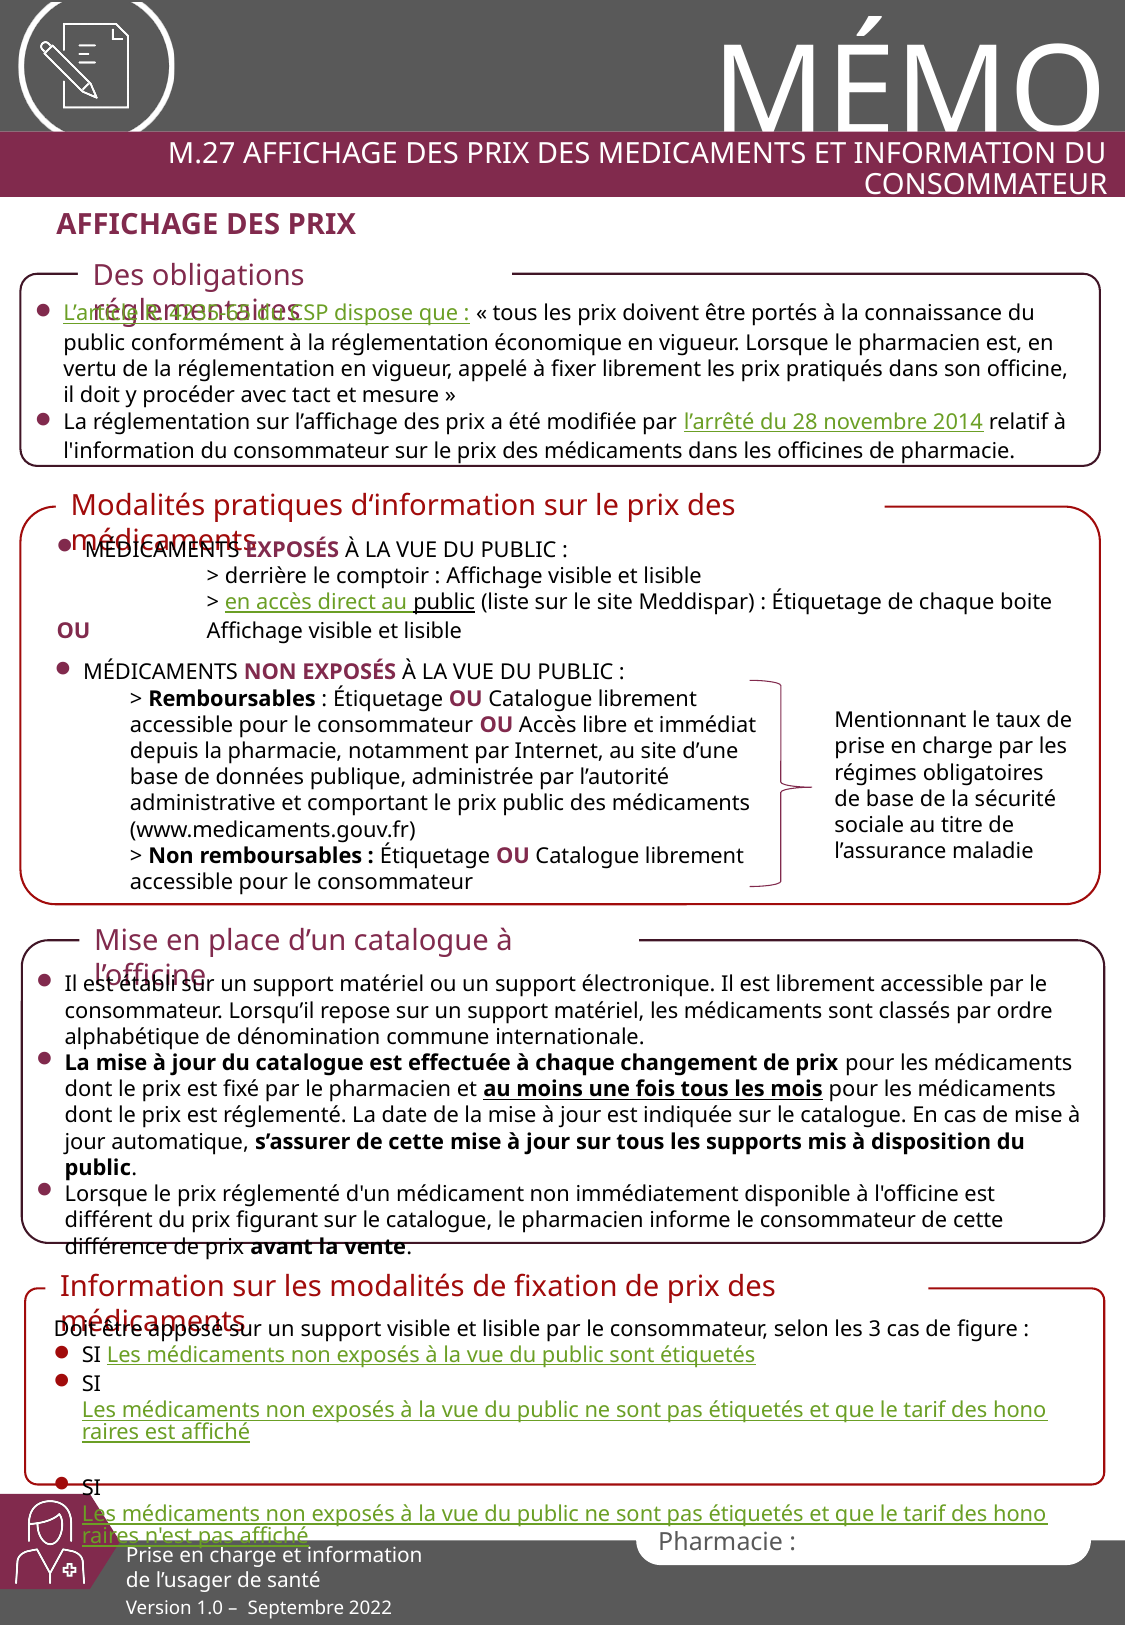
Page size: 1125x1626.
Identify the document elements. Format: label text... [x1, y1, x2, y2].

text_box Mentionnant le taux de prise en charge par les régimes obligatoires de base de la sécurité sociale au titre de l’assurance maladie [819, 698, 1090, 871]
text_box [749, 679, 813, 888]
text_box Doit être apposé sur un support visible et lisible par le consommateur, selon les 3 cas de figure : SI Les médicaments non exposés à la vue du public sont étiquetés SI Les médicaments non exposés à la vue du public ne sont pas étiquetés et que le tarif des honoraires est affiché SI Les médicaments non exposés à la vue du public ne sont pas étiquetés et que le tarif des honoraires n'est pas affiché [38, 1306, 1068, 1515]
text_box Des obligations réglementaires [77, 249, 512, 291]
text_box AFFICHAGE DES PRIX [41, 197, 372, 248]
text_box [512, 272, 1101, 466]
text_box [639, 939, 1106, 1221]
text_box Il est établi sur un support matériel ou un support électronique. Il est librement accessible par le consommateur. Lorsqu’il repose sur un support matériel, les médicaments sont classés par ordre alphabétique de dénomination commune internationale. La mise à jour du catalogue est effectuée à chaque changement de prix pour les médicaments dont le prix est fixé par le pharmacien et au moins une fois tous les mois pour les médicaments dont le prix est réglementé. La date de la mise à jour est indiquée sur le catalogue. En cas de mise à jour automatique, s’assurer de cette mise à jour sur tous les supports mis à disposition du public. Lorsque le prix réglementé d'un médicament non immédiatement disponible à l'officine est différent du prix figurant sur le catalogue, le pharmacien informe le consommateur de cette différence de prix avant la vente. [21, 962, 1105, 1266]
text_box [19, 505, 1101, 906]
text_box MÉDICAMENTS EXPOSÉS À LA VUE DU PUBLIC : > derrière le comptoir : Affichage visible et lisible > en accès direct au public (liste sur le site Meddispar) : Étiquetage de chaque boite OU Affichage visible et lisible [41, 527, 1089, 651]
picture [0, 1492, 100, 1592]
text_box Information sur les modalités de fixation de prix des médicaments [45, 1260, 929, 1306]
text_box [19, 272, 77, 454]
text_box Modalités pratiques d‘information sur le prix des médicaments [55, 479, 885, 527]
picture [18, 2, 175, 131]
text_box [21, 939, 79, 962]
text_box [929, 1287, 1106, 1486]
text_box L’article R. 4235-65 du CSP dispose que : « tous les prix doivent être portés à la connaissance du public conformément à la réglementation économique en vigueur. Lorsque le pharmacien est, en vertu de la réglementation en vigueur, appelé à fixer librement les prix pratiqués dans son officine, il doit y procéder avec tact et mesure » La réglementation sur l’affichage des prix a été modifiée par l’arrêté du 28 novembre 2014 relatif à l'information du consommateur sur le prix des médicaments dans les officines de pharmacie. [20, 291, 1090, 471]
text_box [24, 1287, 45, 1486]
text_box Mise en place d’un catalogue à l’officine [79, 913, 639, 962]
text_box MÉDICAMENTS NON EXPOSÉS À LA VUE DU PUBLIC : > Remboursables : Étiquetage OU Catalogue librement accessible pour le consommateur OU Accès libre et immédiat depuis la pharmacie, notamment par Internet, au site d’une base de données publique, administrée par l’autorité administrative et comportant le prix public des médicaments (www.medicaments.gouv.fr) > Non remboursables : Étiquetage OU Catalogue librement accessible pour le consommateur [40, 650, 774, 902]
title M.27 Affichage des prix DES MEDICAMENTS et information du consommateur [33, 130, 1123, 209]
